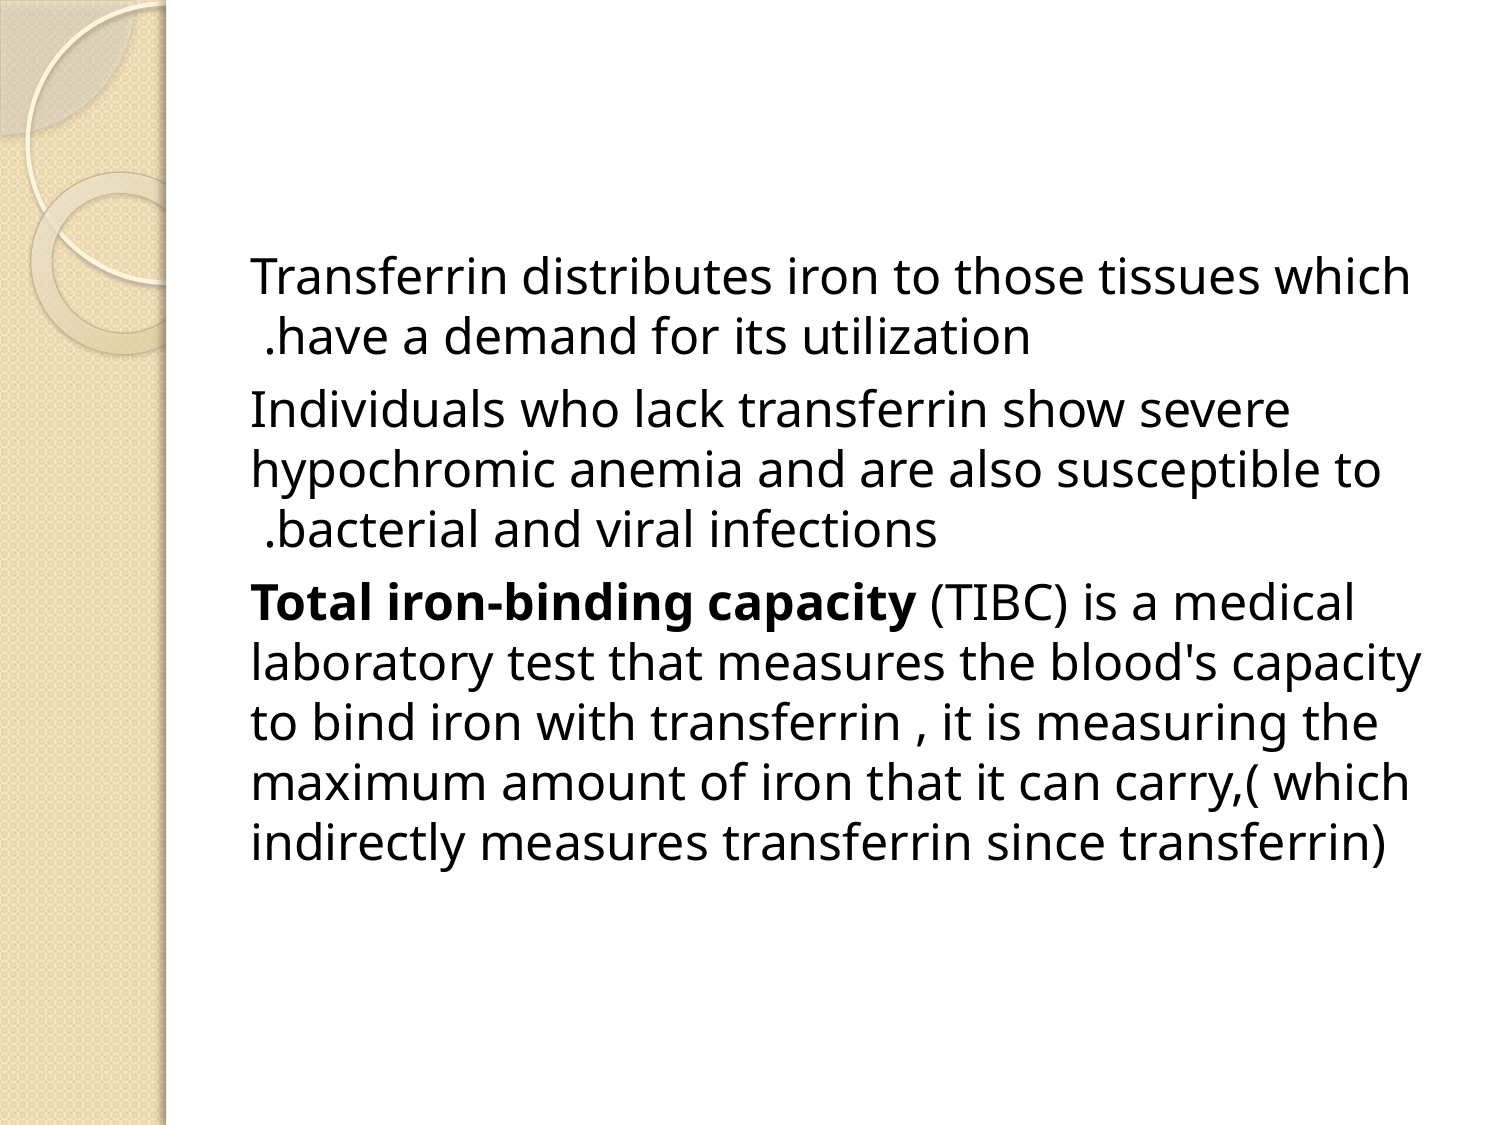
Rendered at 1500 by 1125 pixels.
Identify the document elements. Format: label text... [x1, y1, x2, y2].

list Transferrin distributes iron to those tissues which have a demand for its utilization. Individuals who lack transferrin show severe hypochromic anemia and are also susceptible to bacterial and viral infections. Total iron-binding capacity (TIBC) is a medical laboratory test that measures the blood's capacity to bind iron with transferrin , it is measuring the maximum amount of iron that it can carry,( which indirectly measures transferrin since transferrin) [235, 237, 1466, 1025]
